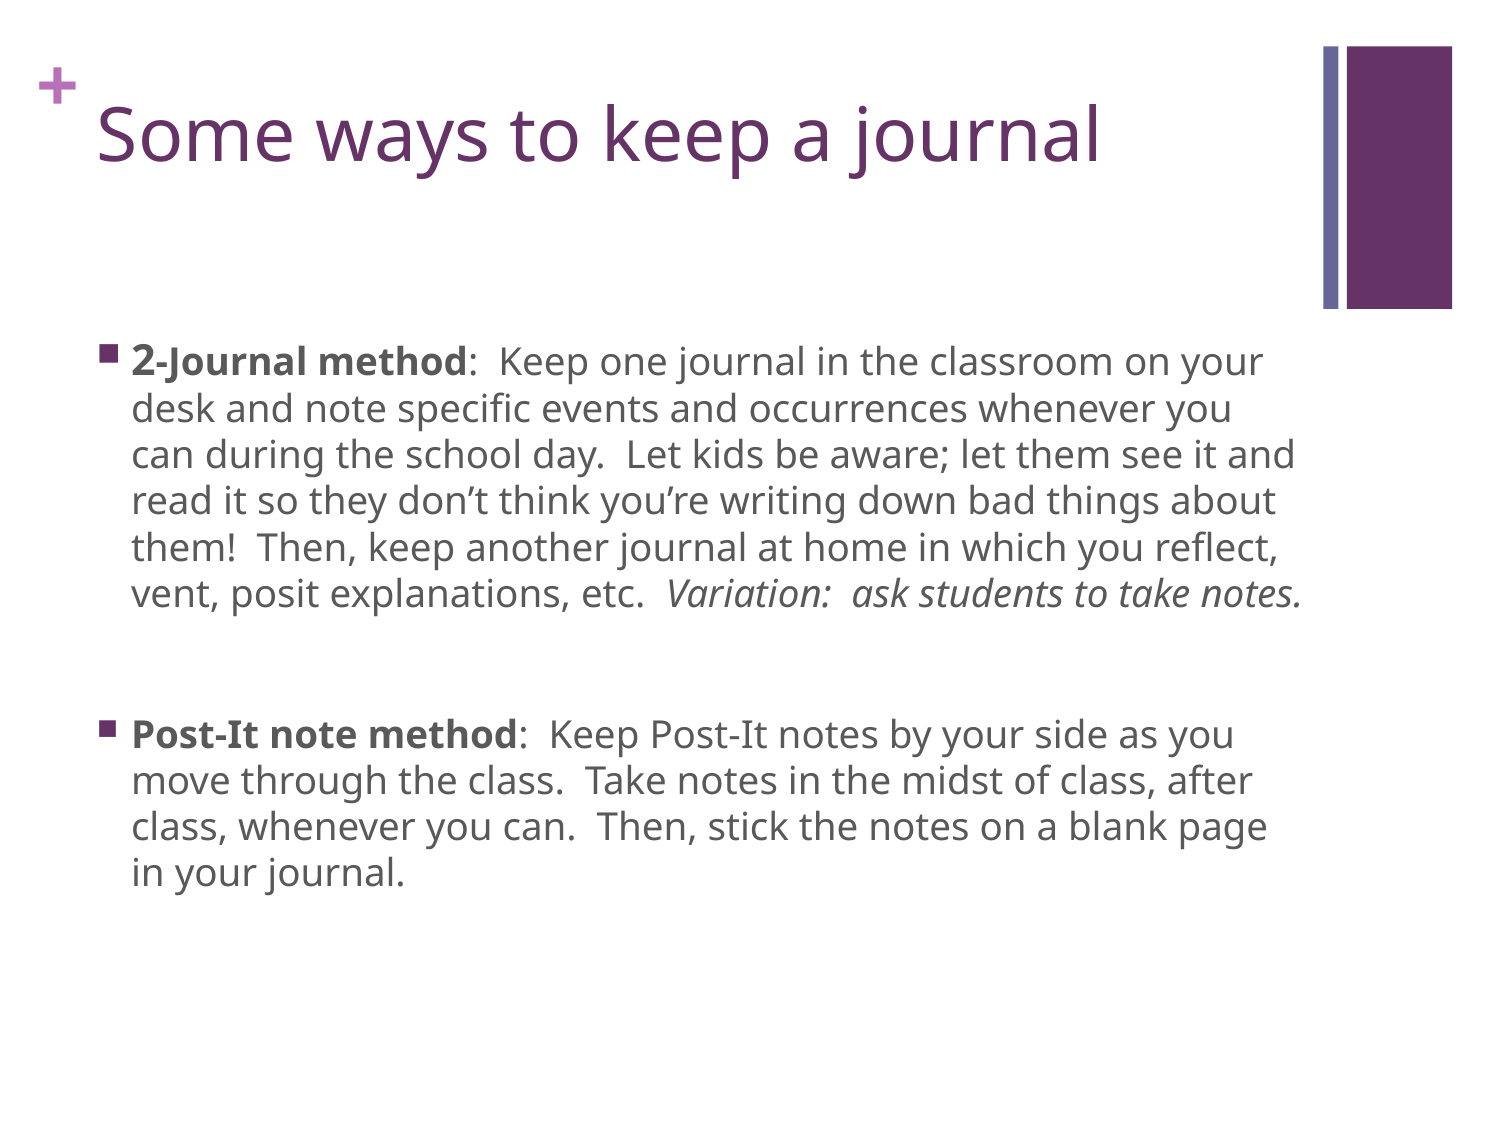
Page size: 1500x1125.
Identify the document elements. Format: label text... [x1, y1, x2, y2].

list 2-Journal method: Keep one journal in the classroom on your desk and note specific events and occurrences whenever you can during the school day. Let kids be aware; let them see it and read it so they don’t think you’re writing down bad things about them! Then, keep another journal at home in which you reflect, vent, posit explanations, etc. Variation: ask students to take notes. Post-It note method: Keep Post-It notes by your side as you move through the class. Take notes in the midst of class, after class, whenever you can. Then, stick the notes on a blank page in your journal. [81, 324, 1322, 1005]
title Some ways to keep a journal [81, 79, 1322, 263]
